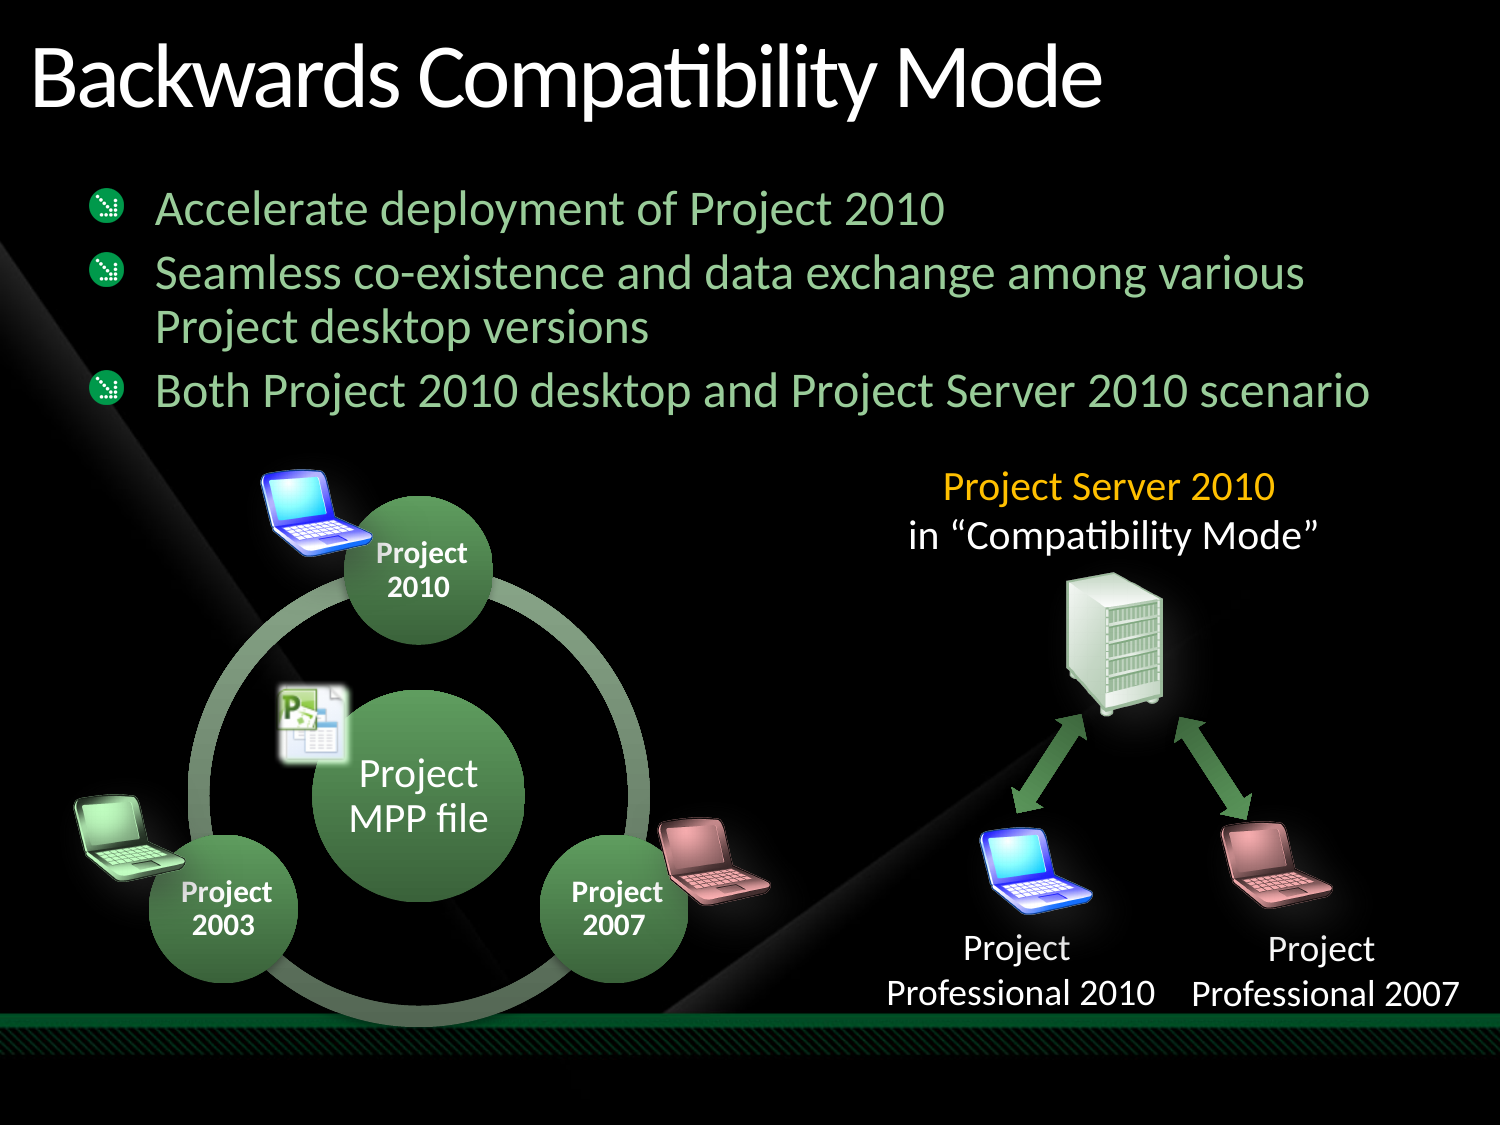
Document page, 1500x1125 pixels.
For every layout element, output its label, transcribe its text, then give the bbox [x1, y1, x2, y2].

picture [0, 0, 1500, 1125]
text_box Project Server 2010 in “Compatibility Mode” [907, 458, 1320, 559]
text_box [1174, 716, 1252, 816]
text_box Backwards Compatibility Mode [29, 28, 1500, 138]
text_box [37, 495, 801, 1058]
text_box Project Professional 2007 [1191, 923, 1461, 1014]
text_box [1011, 730, 1087, 810]
text_box Project Professional 2010 [886, 922, 1156, 1013]
text_box Accelerate deployment of Project 2010 Seamless co-existence and data exchange among various Project desktop versions Both Project 2010 desktop and Project Server 2010 scenario [75, 174, 1445, 401]
